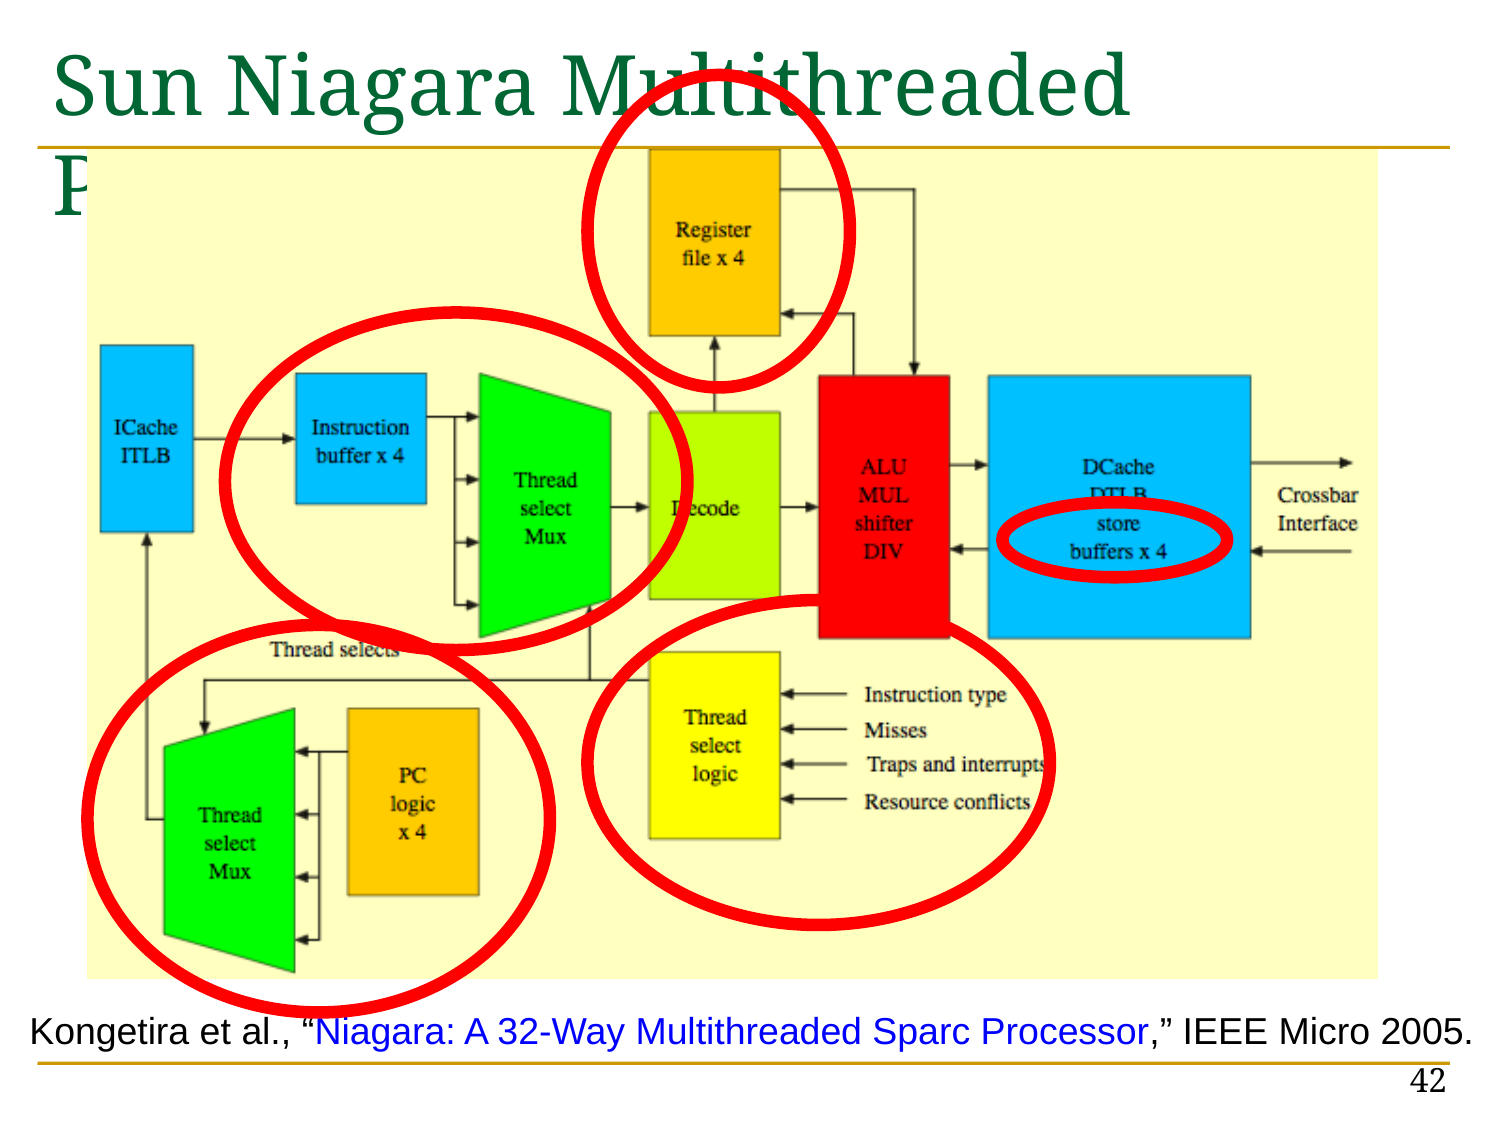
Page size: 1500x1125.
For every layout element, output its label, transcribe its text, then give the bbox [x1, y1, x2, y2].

text_box Kongetira et al., “Niagara: A 32-Way Multithreaded Sparc Processor,” IEEE Micro 2005. [15, 999, 1489, 1060]
picture [87, 149, 1378, 980]
text_box [204, 987, 434, 1013]
slide_number 42 [1111, 1060, 1462, 1112]
title Sun Niagara Multithreaded Pipeline [37, 24, 1450, 200]
text_box [607, 74, 830, 148]
